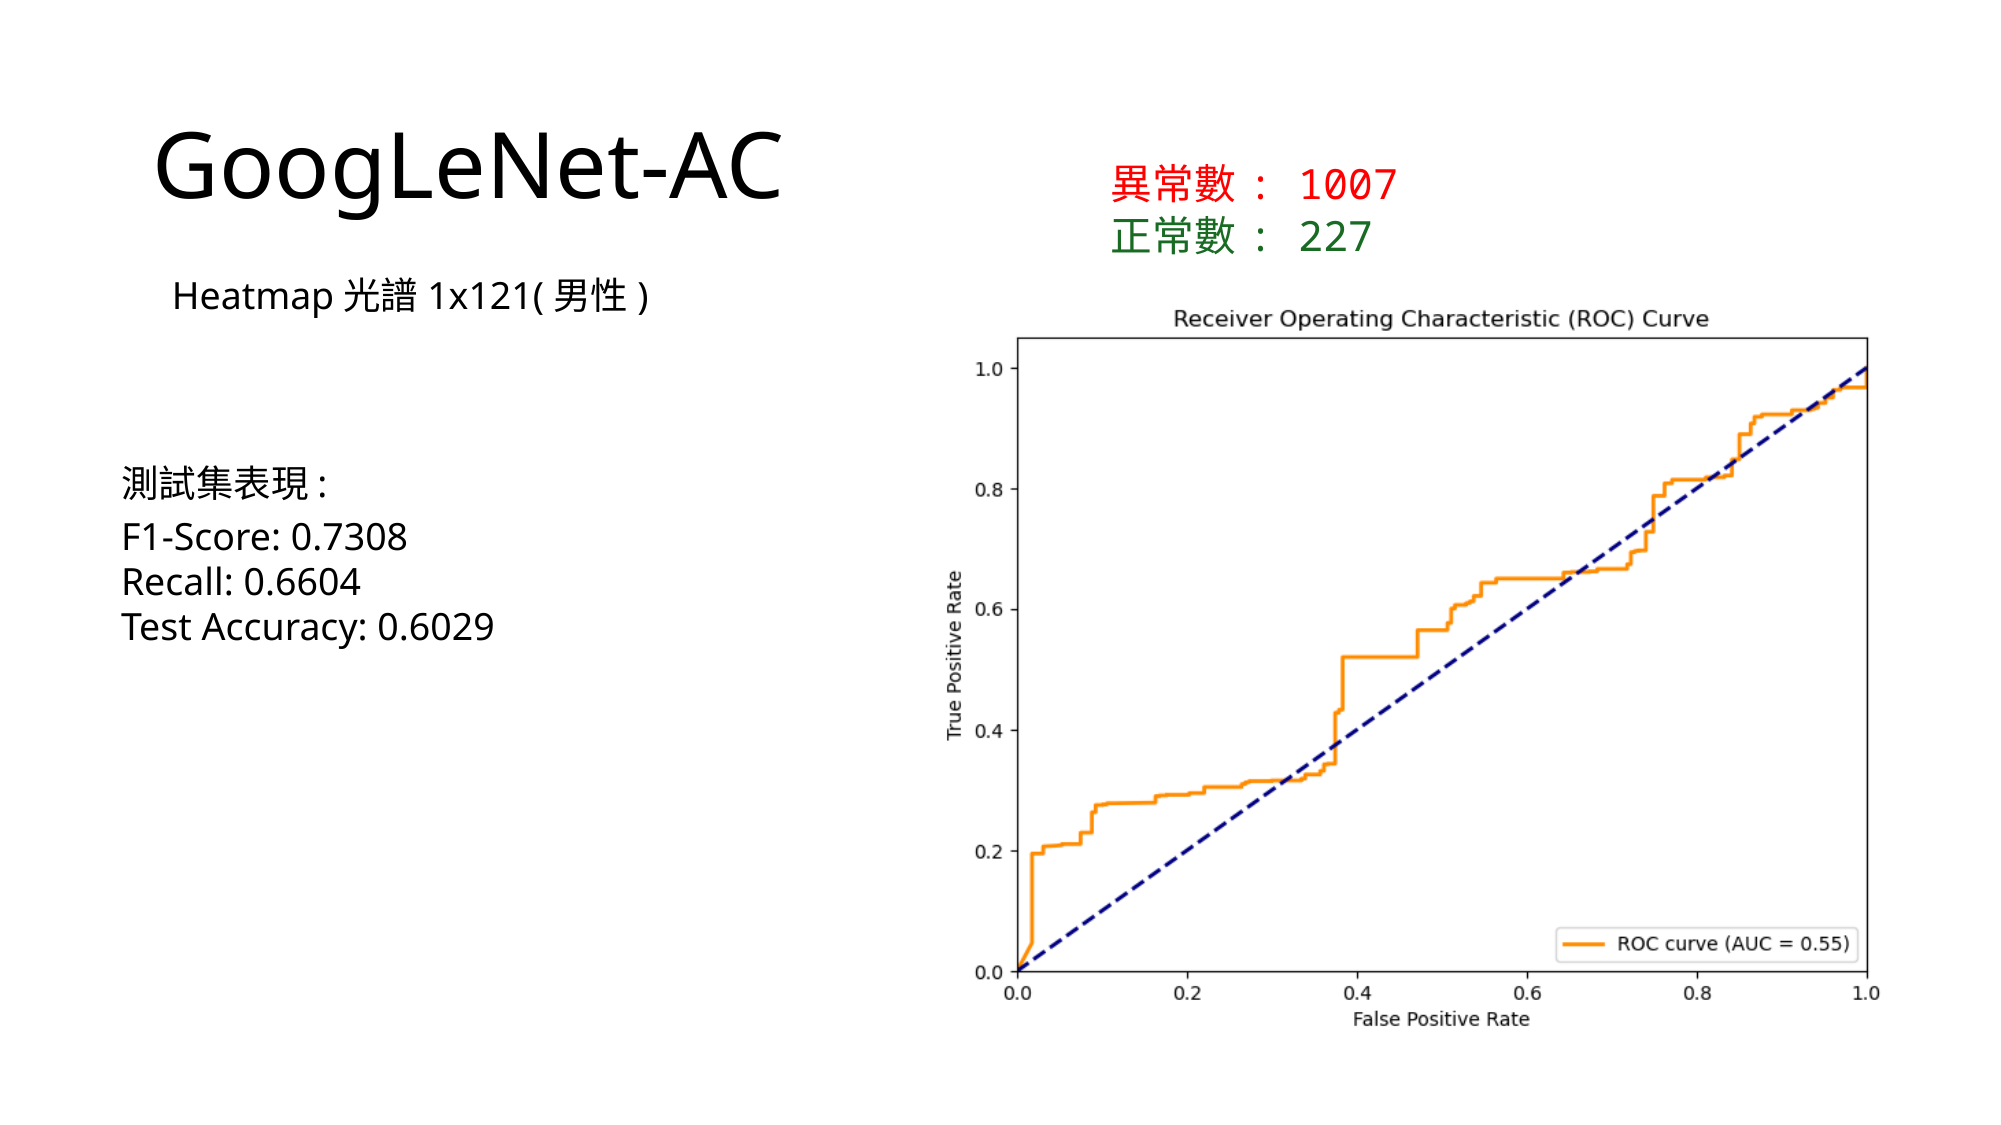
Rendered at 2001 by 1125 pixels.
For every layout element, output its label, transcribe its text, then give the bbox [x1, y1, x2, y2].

text_box GoogLeNet-AC [137, 59, 1863, 278]
text_box F1-Score: 0.7308 Recall: 0.6604 Test Accuracy: 0.6029 [106, 505, 554, 656]
text_box 測試集表現: [106, 452, 375, 513]
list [935, 265, 1920, 1049]
table_cell 正常數: 227 [1109, 201, 1540, 253]
table_header 異常數: 1007 [1109, 150, 1540, 201]
text_box Heatmap光譜1x121(男性) [157, 264, 706, 324]
